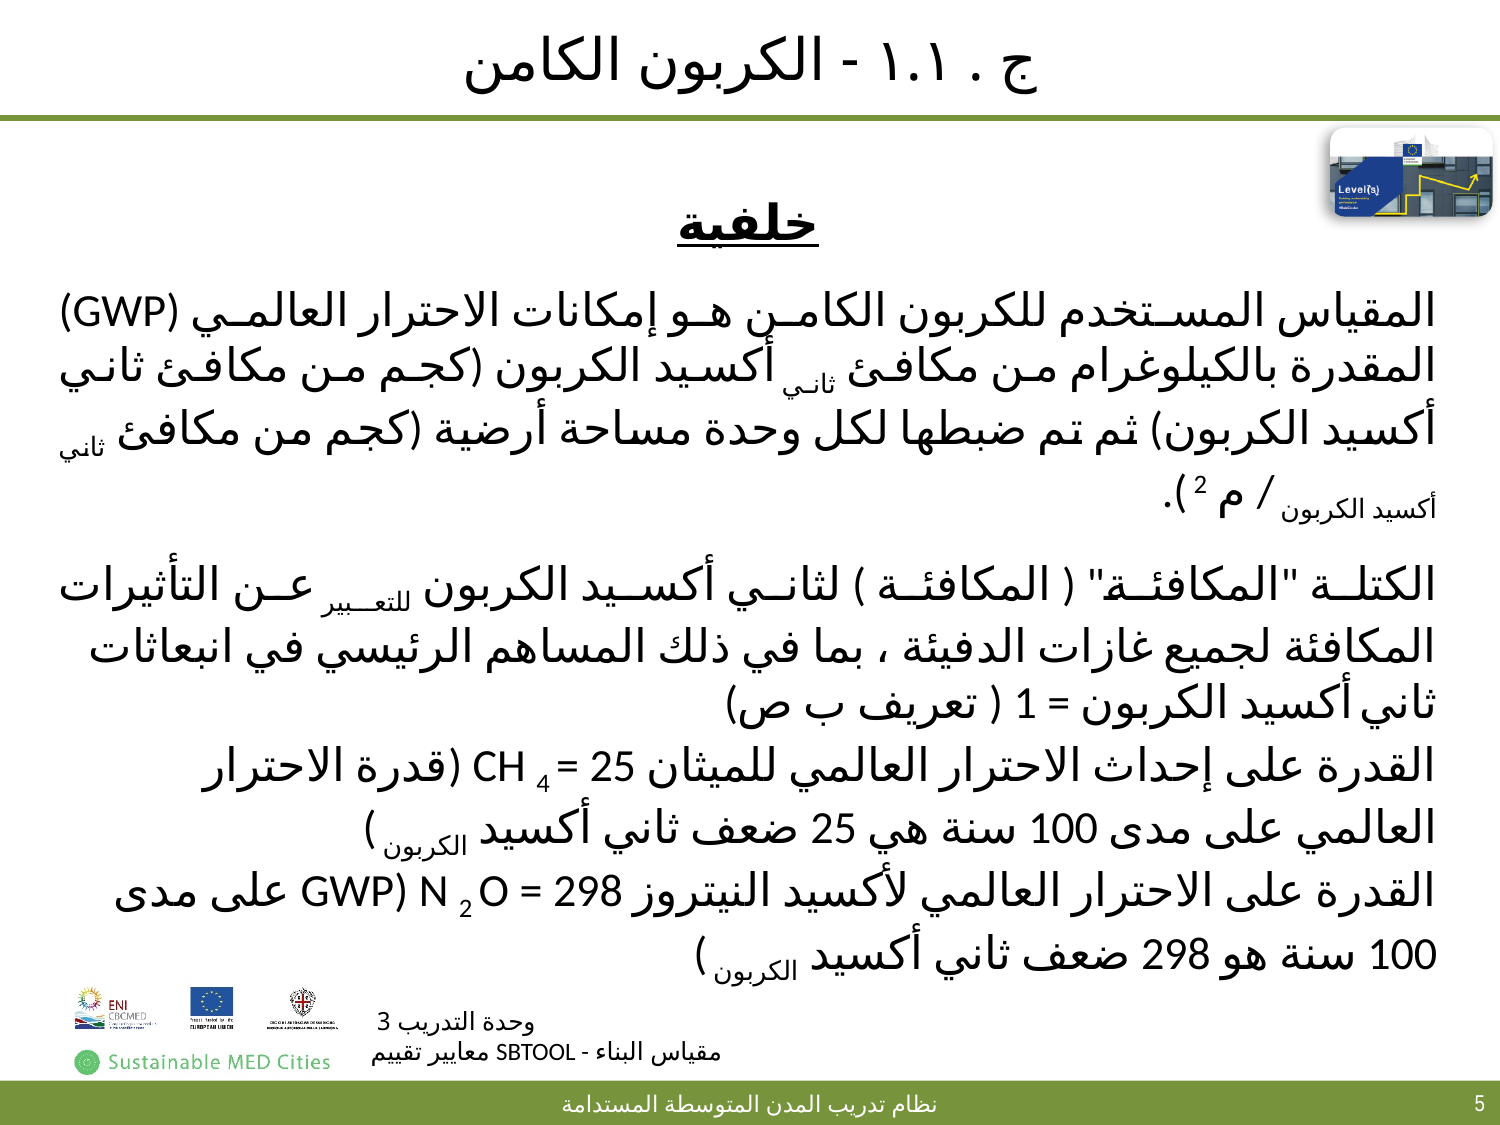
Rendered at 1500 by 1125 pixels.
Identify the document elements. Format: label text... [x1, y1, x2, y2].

list خلفية المقياس المستخدم للكربون الكامن هو إمكانات الاحترار العالمي (GWP) المقدرة بالكيلوغرام من مكافئ ثاني أكسيد الكربون (كجم من مكافئ ثاني أكسيد الكربون) ثم تم ضبطها لكل وحدة مساحة أرضية (كجم من مكافئ ثاني أكسيد الكربون / م 2 ). الكتلة "المكافئة" ( المكافئة ) لثاني أكسيد الكربون للتعبير عن التأثيرات المكافئة لجميع غازات الدفيئة ، بما في ذلك المساهم الرئيسي في انبعاثات ثاني أكسيد الكربون = 1 ( تعريف ب ص) القدرة على إحداث الاحترار العالمي للميثان CH 4 = 25 (قدرة الاحترار العالمي على مدى 100 سنة هي 25 ضعف ثاني أكسيد الكربون ) القدرة على الاحترار العالمي لأكسيد النيتروز N 2 O = 298 (GWP على مدى 100 سنة هو 298 ضعف ثاني أكسيد الكربون ) [43, 184, 1452, 1009]
slide_number 5 [1149, 1079, 1500, 1125]
text_box ج . ١.١ - الكربون الكامن [0, 0, 1500, 115]
picture [1329, 127, 1493, 217]
picture [62, 1009, 356, 1080]
